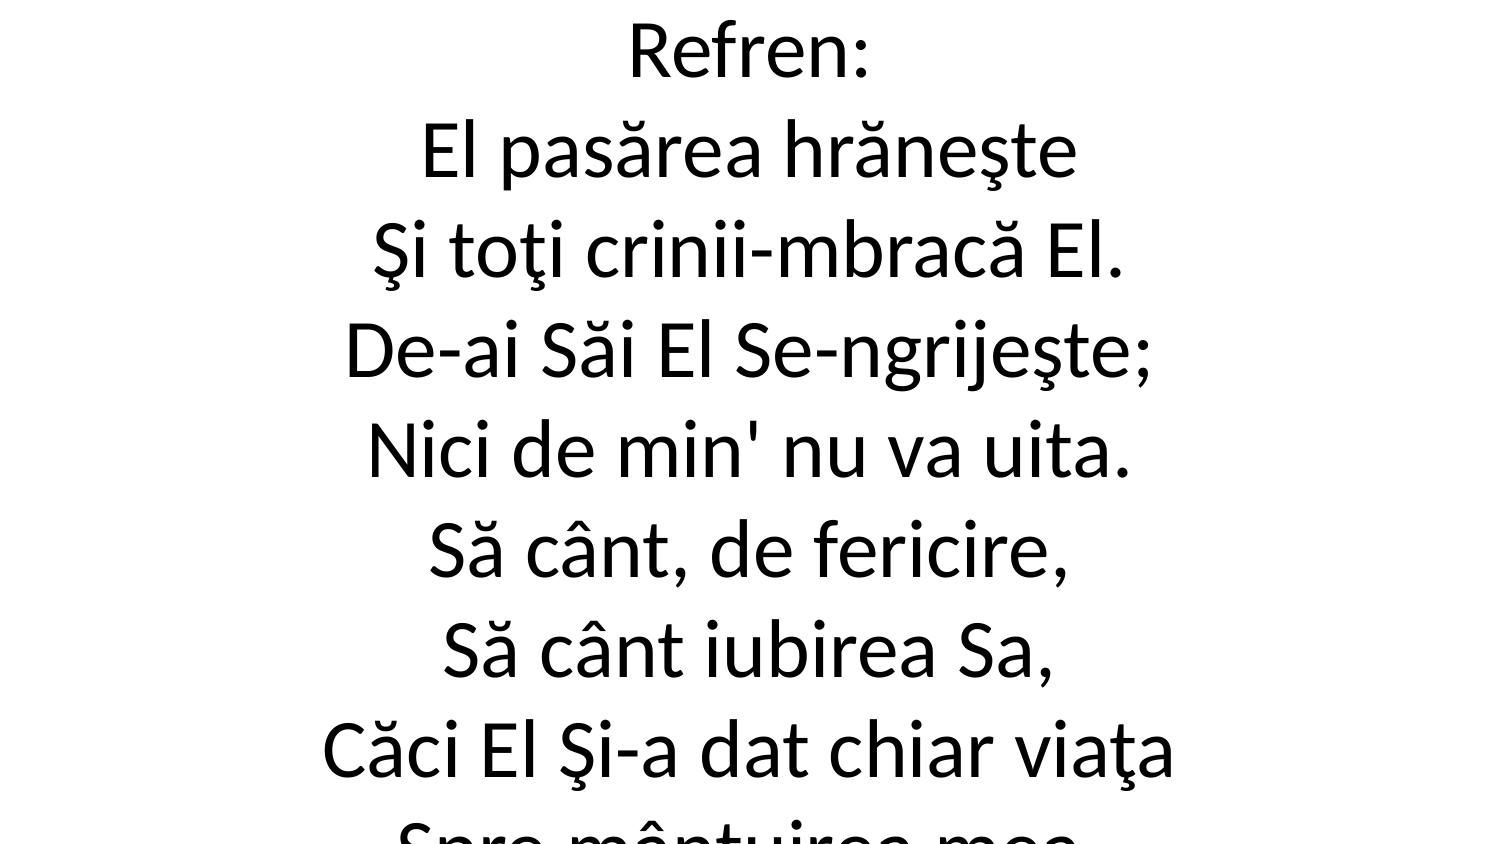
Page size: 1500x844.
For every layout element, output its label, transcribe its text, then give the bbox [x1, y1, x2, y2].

text_box Refren: El pasărea hrăneşte Şi toţi crinii-mbracă El. De-ai Săi El Se-ngrijeşte; Nici de min' nu va uita. Să cânt, de fericire, Să cânt iubirea Sa, Căci El Şi-a dat chiar viaţa Spre mântuirea mea. [307, 0, 1193, 844]
